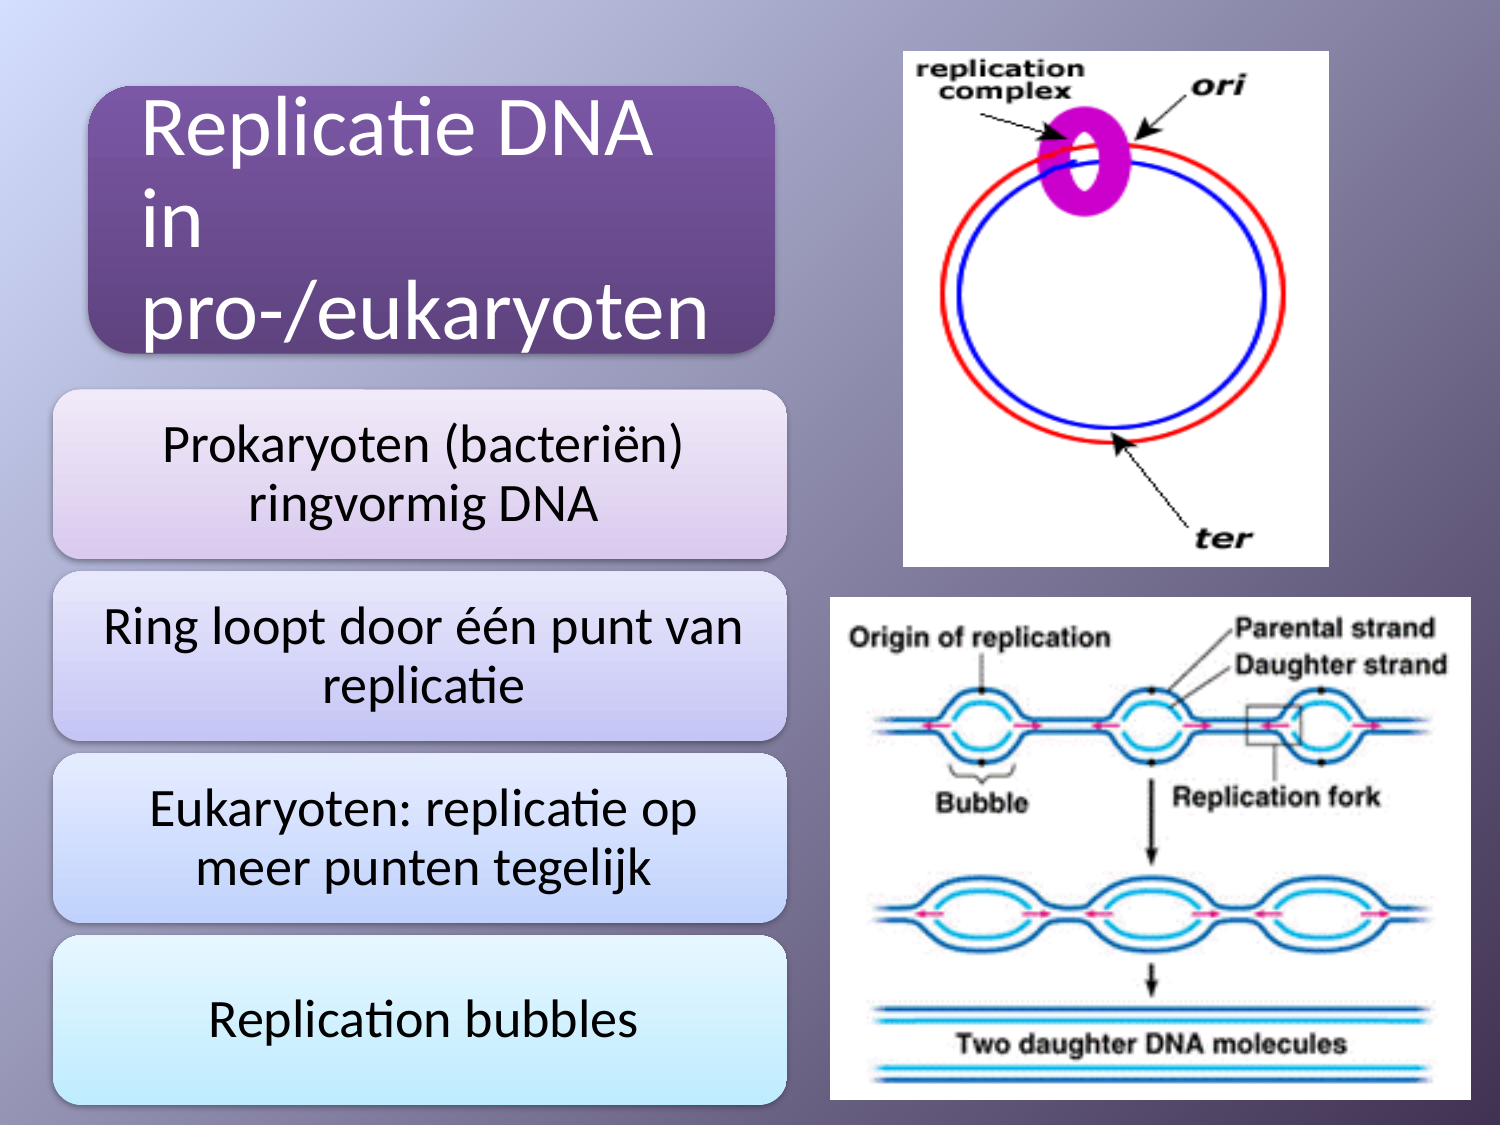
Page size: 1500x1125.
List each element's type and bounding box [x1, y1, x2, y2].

list [52, 375, 788, 1119]
picture [903, 51, 1330, 567]
picture [829, 597, 1471, 1100]
text_box [88, 77, 776, 362]
